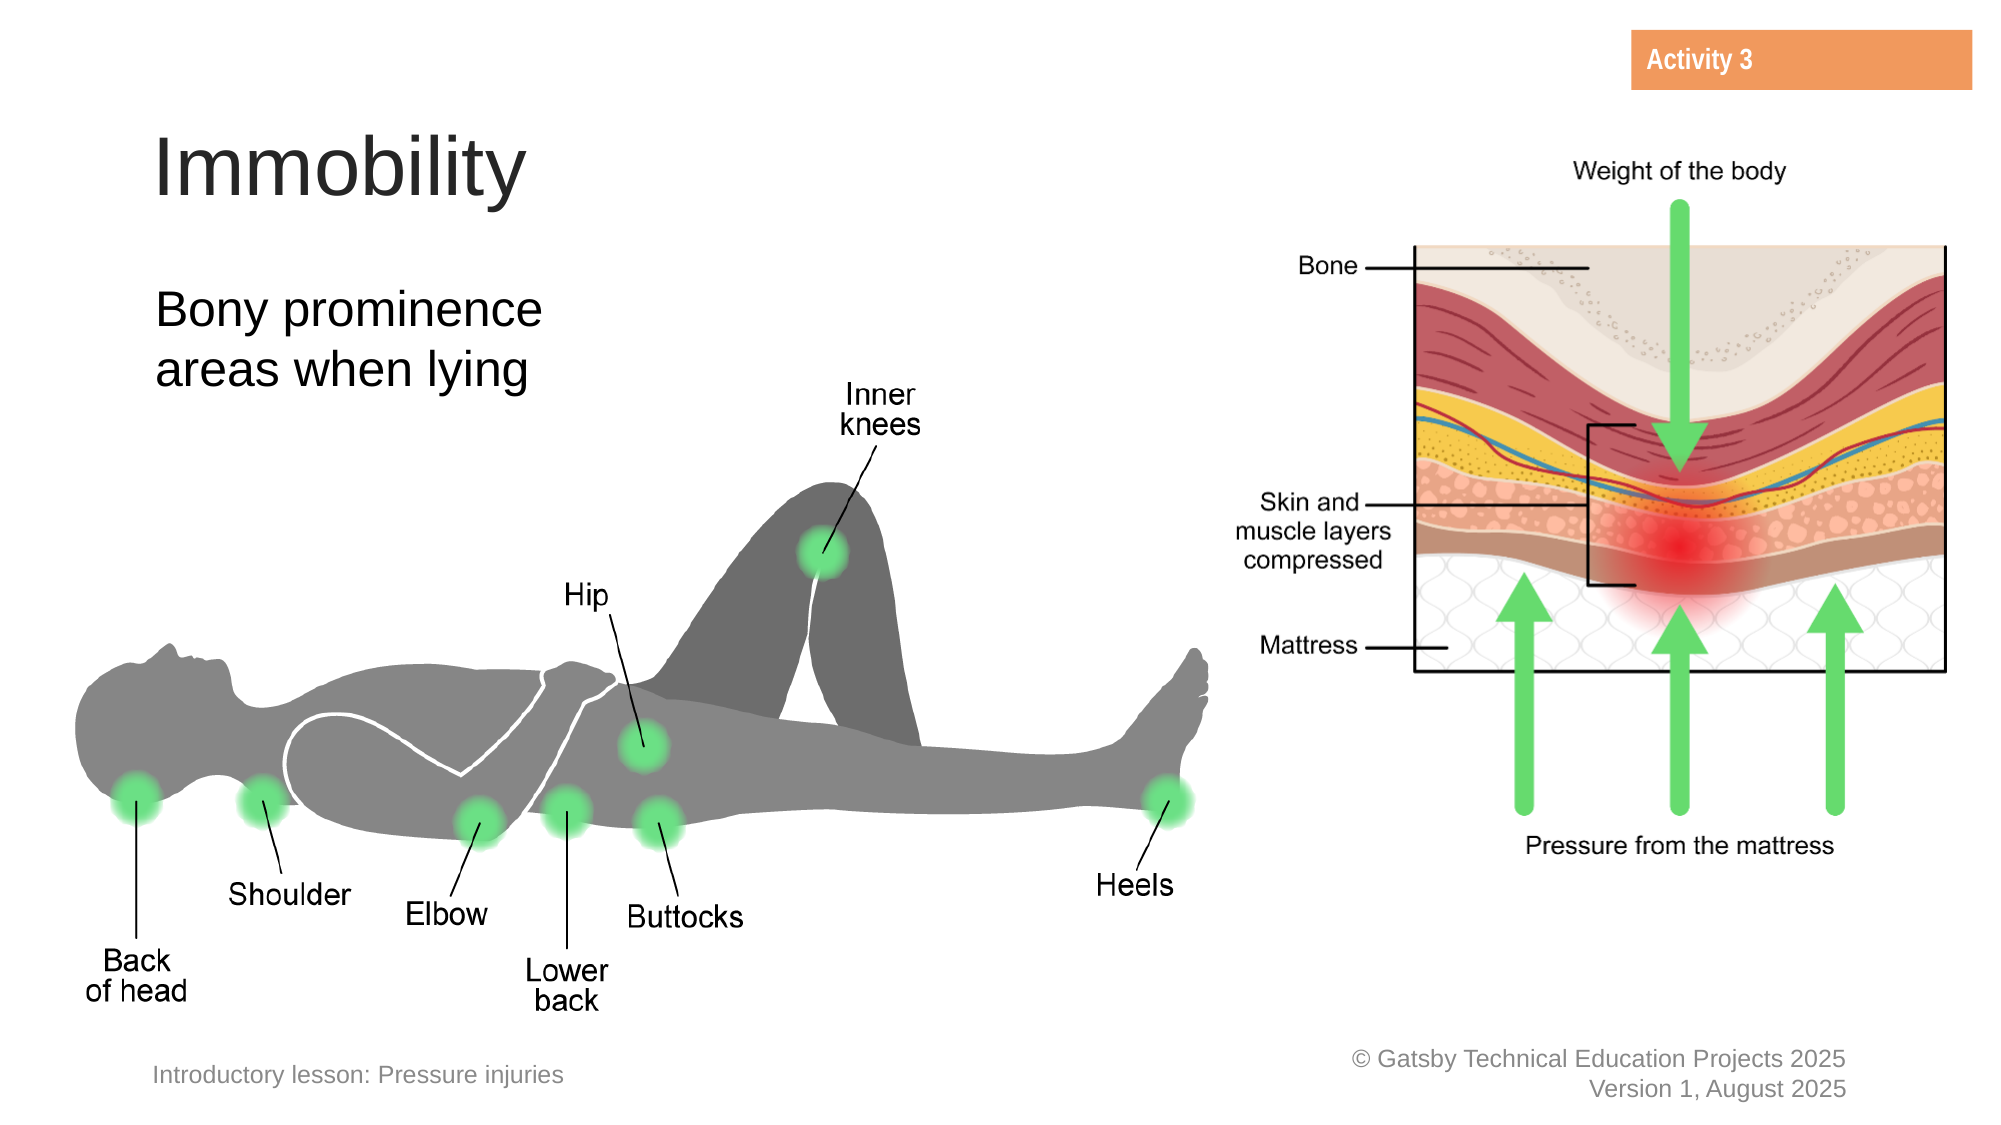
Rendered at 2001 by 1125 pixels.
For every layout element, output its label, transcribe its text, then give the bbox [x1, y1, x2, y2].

text_box Bony prominence areas when lying [139, 268, 654, 357]
title Immobility [137, 59, 1863, 278]
list Introductory lesson: Pressure injuries [137, 1042, 829, 1103]
picture [1222, 141, 1973, 878]
list Activity 3 [1631, 29, 1973, 90]
picture [73, 358, 1209, 1022]
